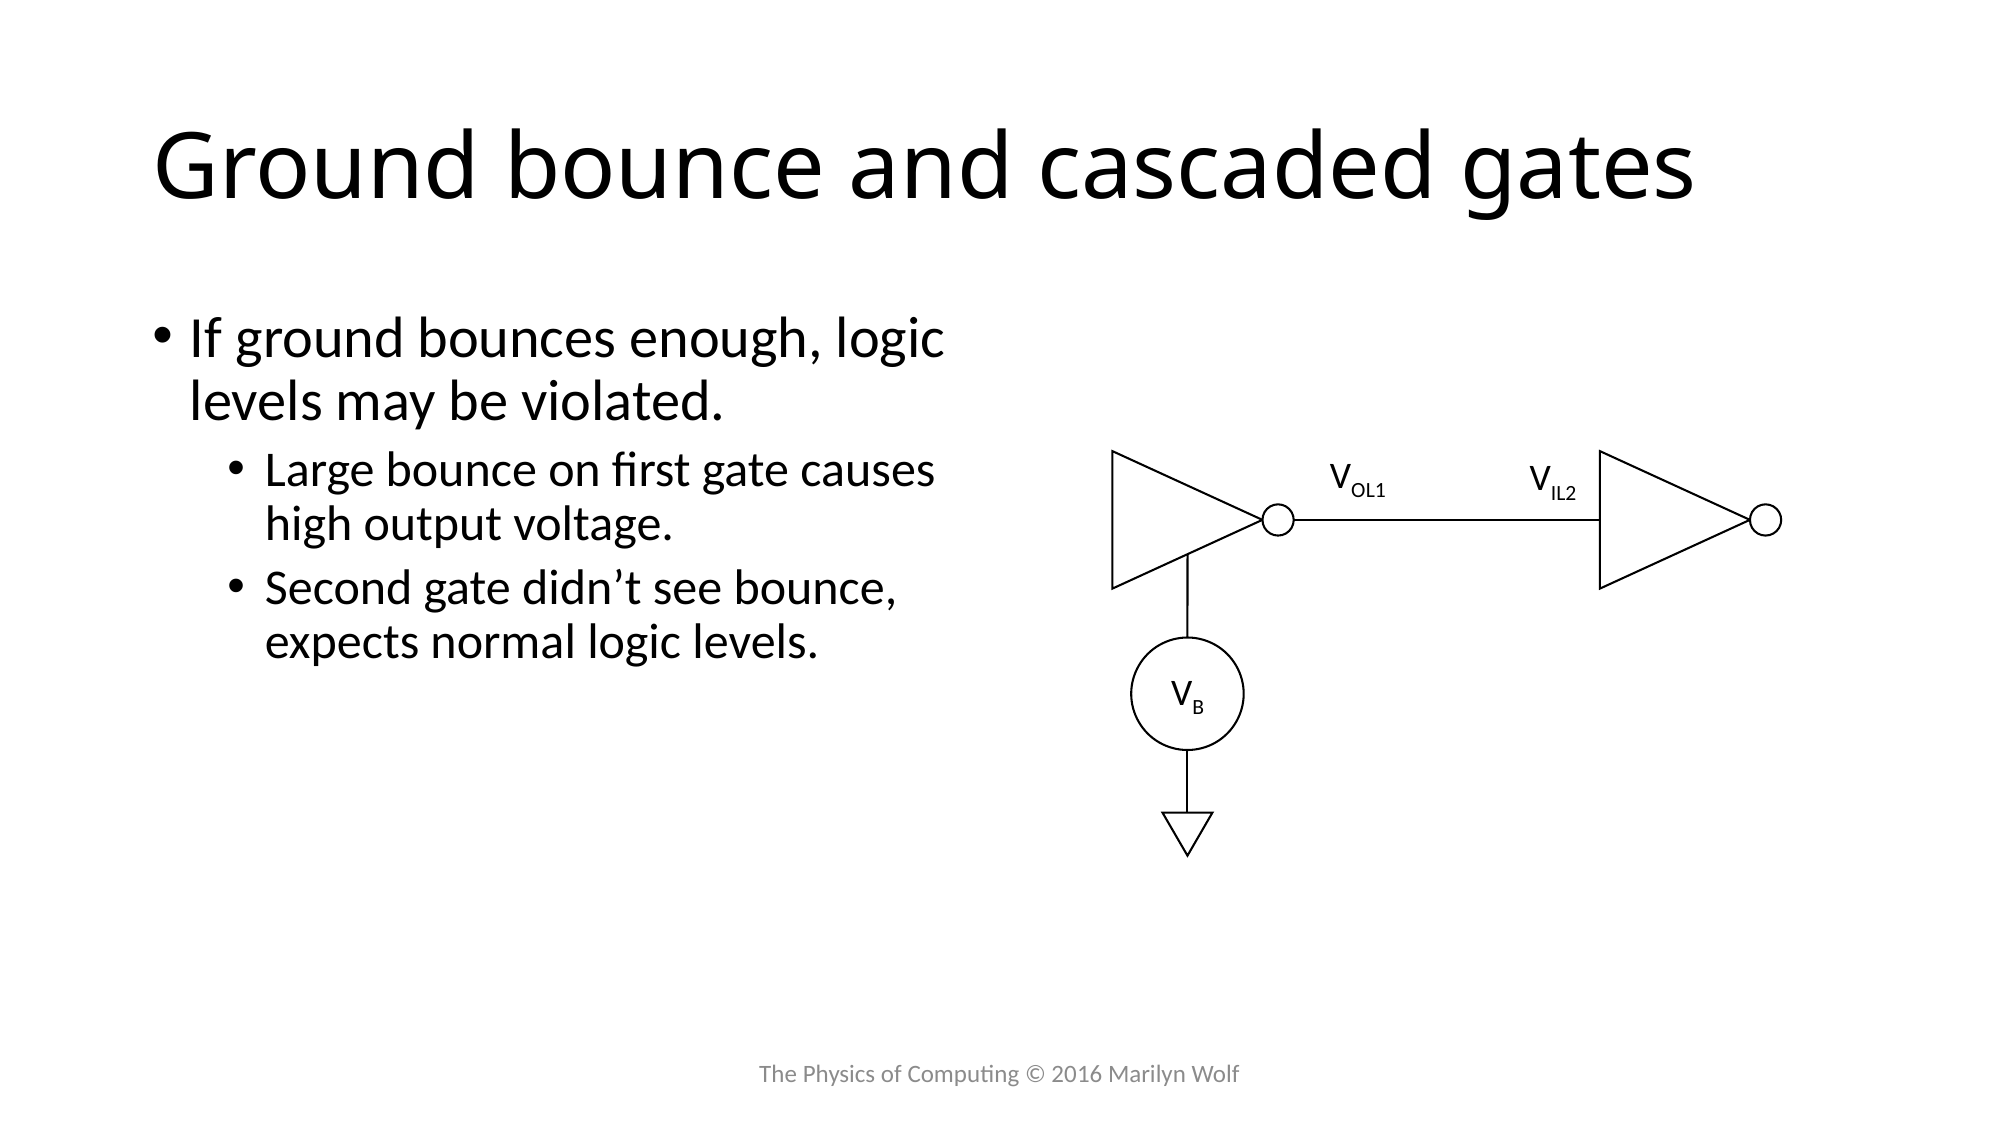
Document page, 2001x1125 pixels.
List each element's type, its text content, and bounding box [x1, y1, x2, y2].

list If ground bounces enough, logic levels may be violated. Large bounce on first gate causes high output voltage. Second gate didn’t see bounce, expects normal logic levels. [137, 299, 988, 1014]
text_box [1160, 811, 1215, 858]
footer The Physics of Computing © 2016 Marilyn Wolf [662, 1042, 1338, 1103]
text_box VIL2 [1514, 445, 1592, 512]
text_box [1621, 429, 1760, 611]
text_box VB [1130, 636, 1245, 752]
title Ground bounce and cascaded gates [137, 59, 1863, 278]
text_box VOL1 [1315, 443, 1401, 510]
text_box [1134, 429, 1272, 611]
